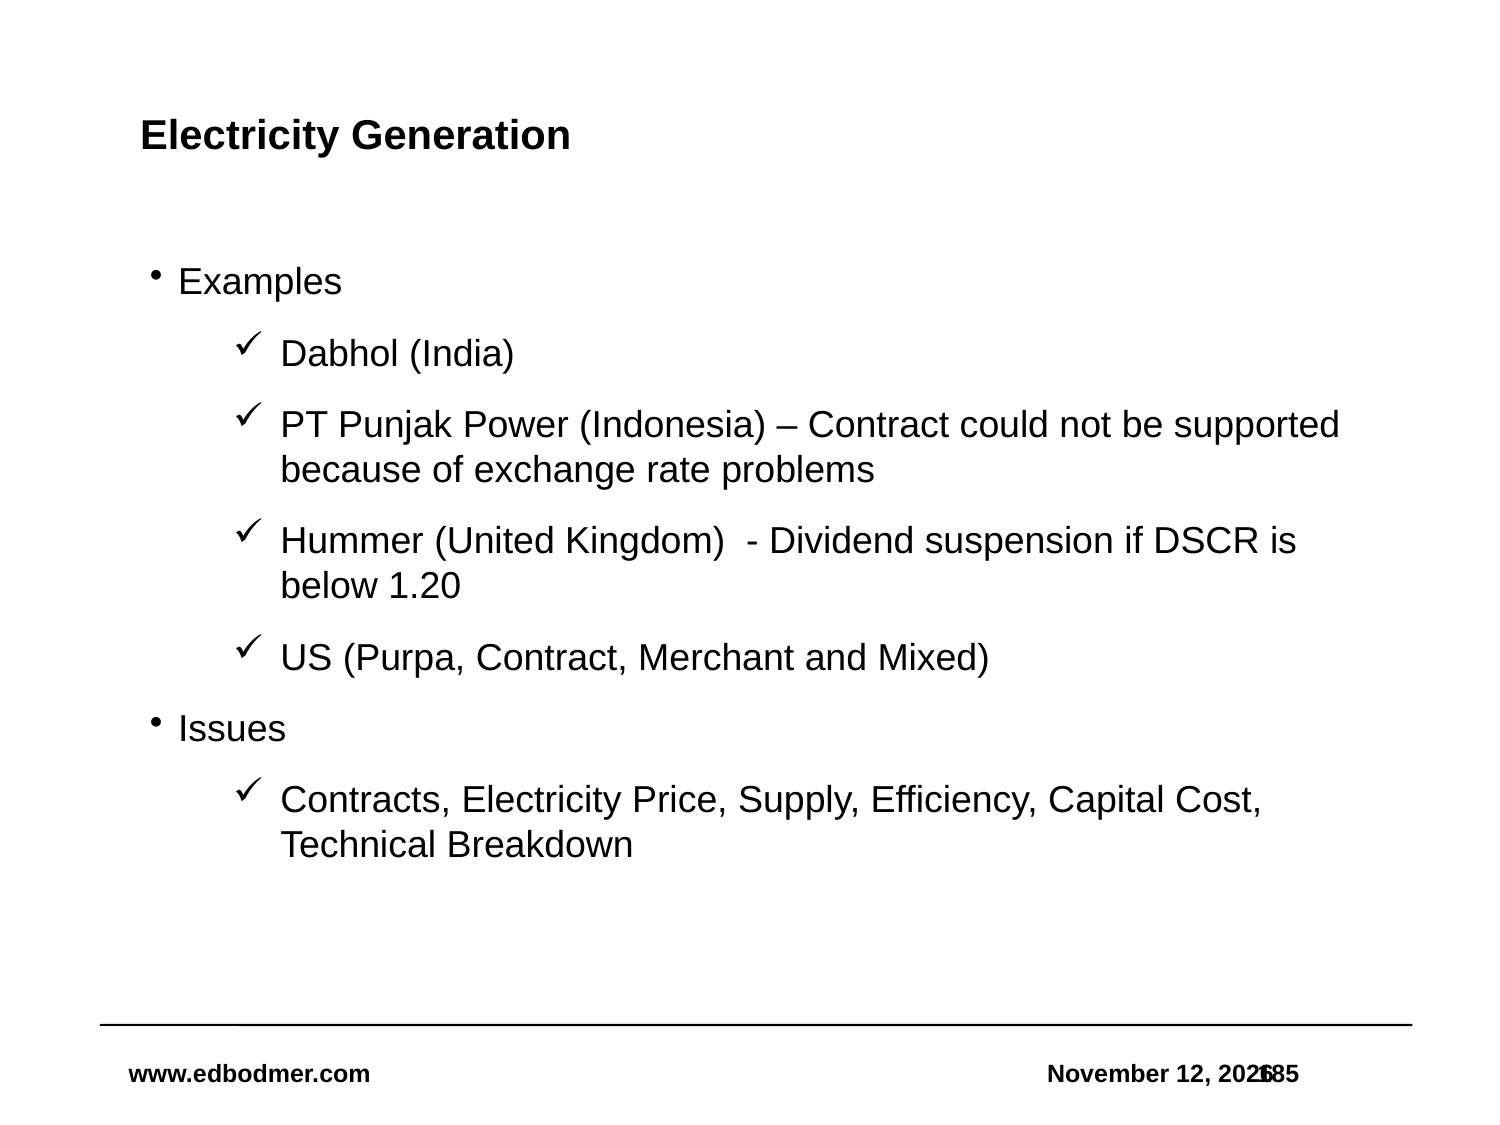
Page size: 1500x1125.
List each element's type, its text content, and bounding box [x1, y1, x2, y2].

title Electricity Generation [124, 99, 1288, 226]
list Examples Dabhol (India) PT Punjak Power (Indonesia) – Contract could not be supported because of exchange rate problems Hummer (United Kingdom) - Dividend suspension if DSCR is below 1.20 US (Purpa, Contract, Merchant and Mixed) Issues Contracts, Electricity Price, Supply, Efficiency, Capital Cost, Technical Breakdown [124, 249, 1376, 1001]
